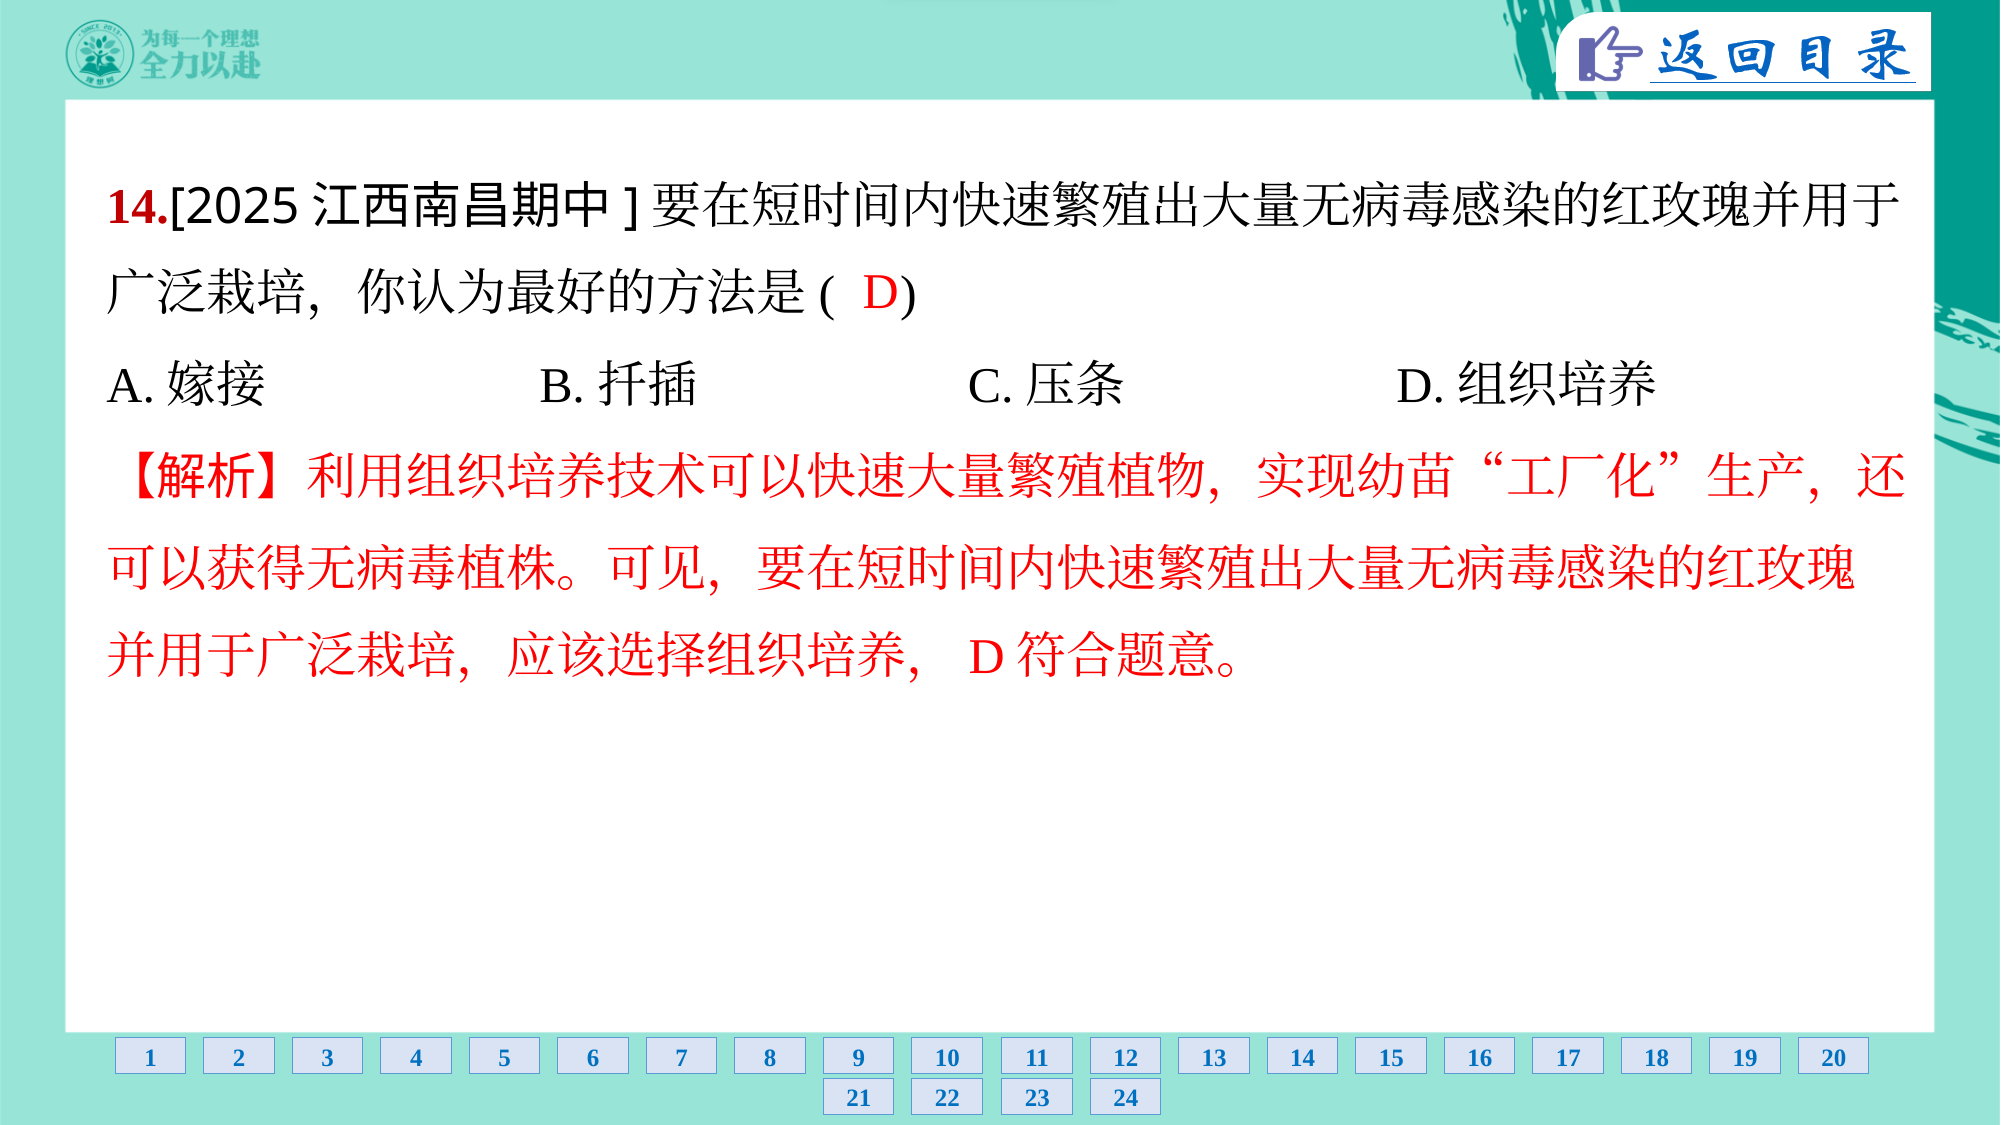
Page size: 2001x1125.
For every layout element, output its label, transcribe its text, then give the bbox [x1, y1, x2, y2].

text_box 【解析】利用组织培养技术可以快速大量繁殖植物，实现幼苗“工厂化”生产，还 可以获得无病毒植株。可见，要在短时间内快速繁殖出大量无病毒感染的红玫瑰 并用于广泛栽培，应该选择组织培养，D符合题意。 [106, 412, 1895, 674]
text_box A.嫁接 B.扦插 C.压条 D.组织培养 [106, 322, 1895, 402]
picture [0, 0, 2000, 1125]
text_box 14.[2025江西南昌期中]要在短时间内快速繁殖出大量无病毒感染的红玫瑰并用于 广泛栽培，你认为最好的方法是( ) [106, 141, 1895, 312]
text_box D [844, 231, 917, 310]
